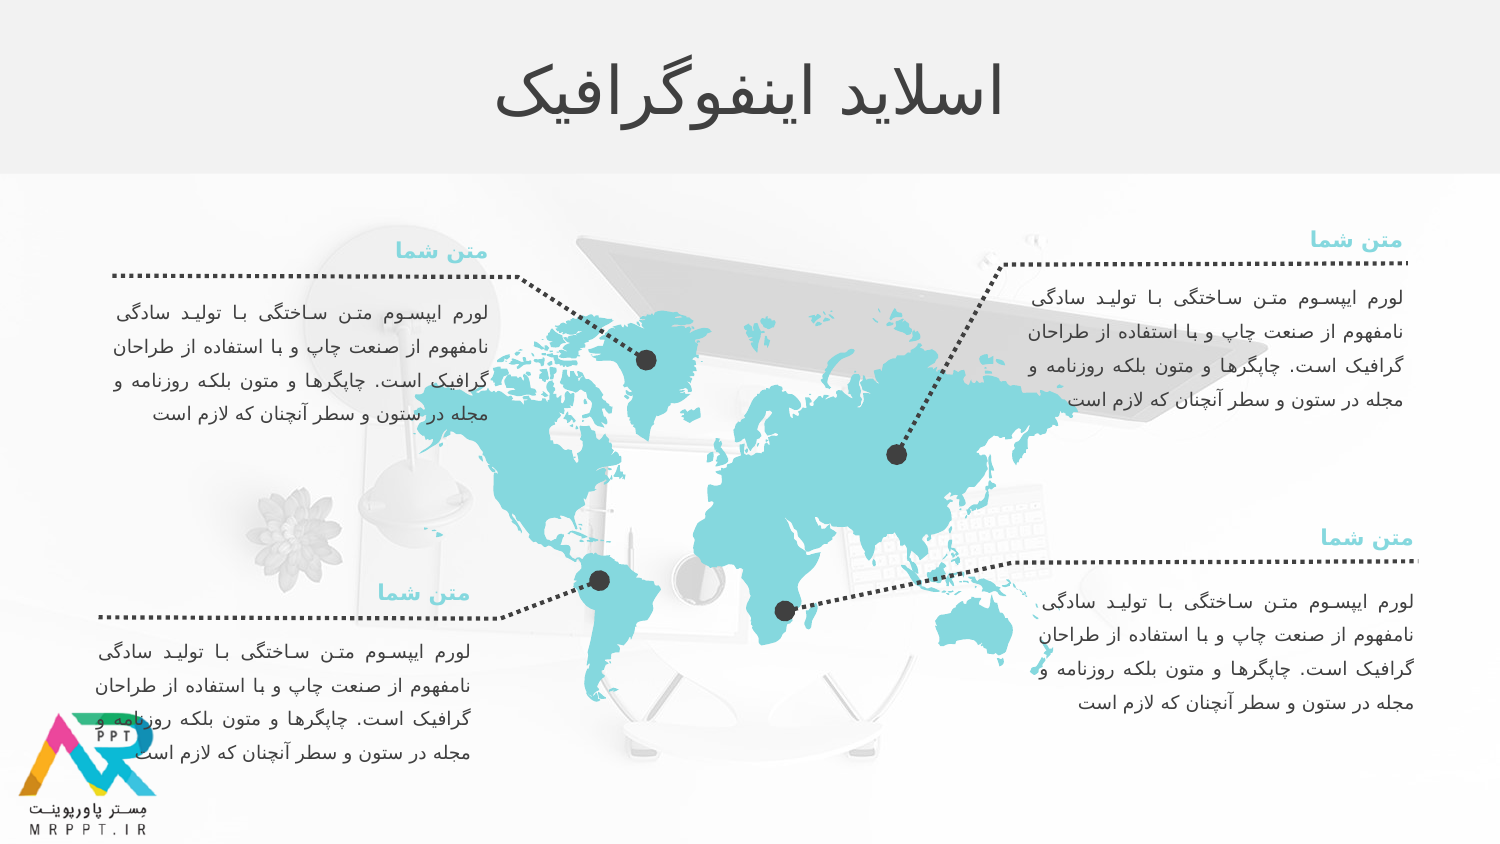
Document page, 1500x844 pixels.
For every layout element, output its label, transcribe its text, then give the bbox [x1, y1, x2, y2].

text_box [77, 558, 486, 772]
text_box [408, 307, 1079, 703]
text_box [1010, 204, 1419, 419]
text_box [1021, 502, 1429, 722]
text_box [508, 276, 565, 306]
list اسلاید اینفوگرافیک [0, 20, 1500, 115]
text_box [978, 263, 1005, 306]
picture [0, 174, 1500, 844]
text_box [95, 215, 504, 433]
